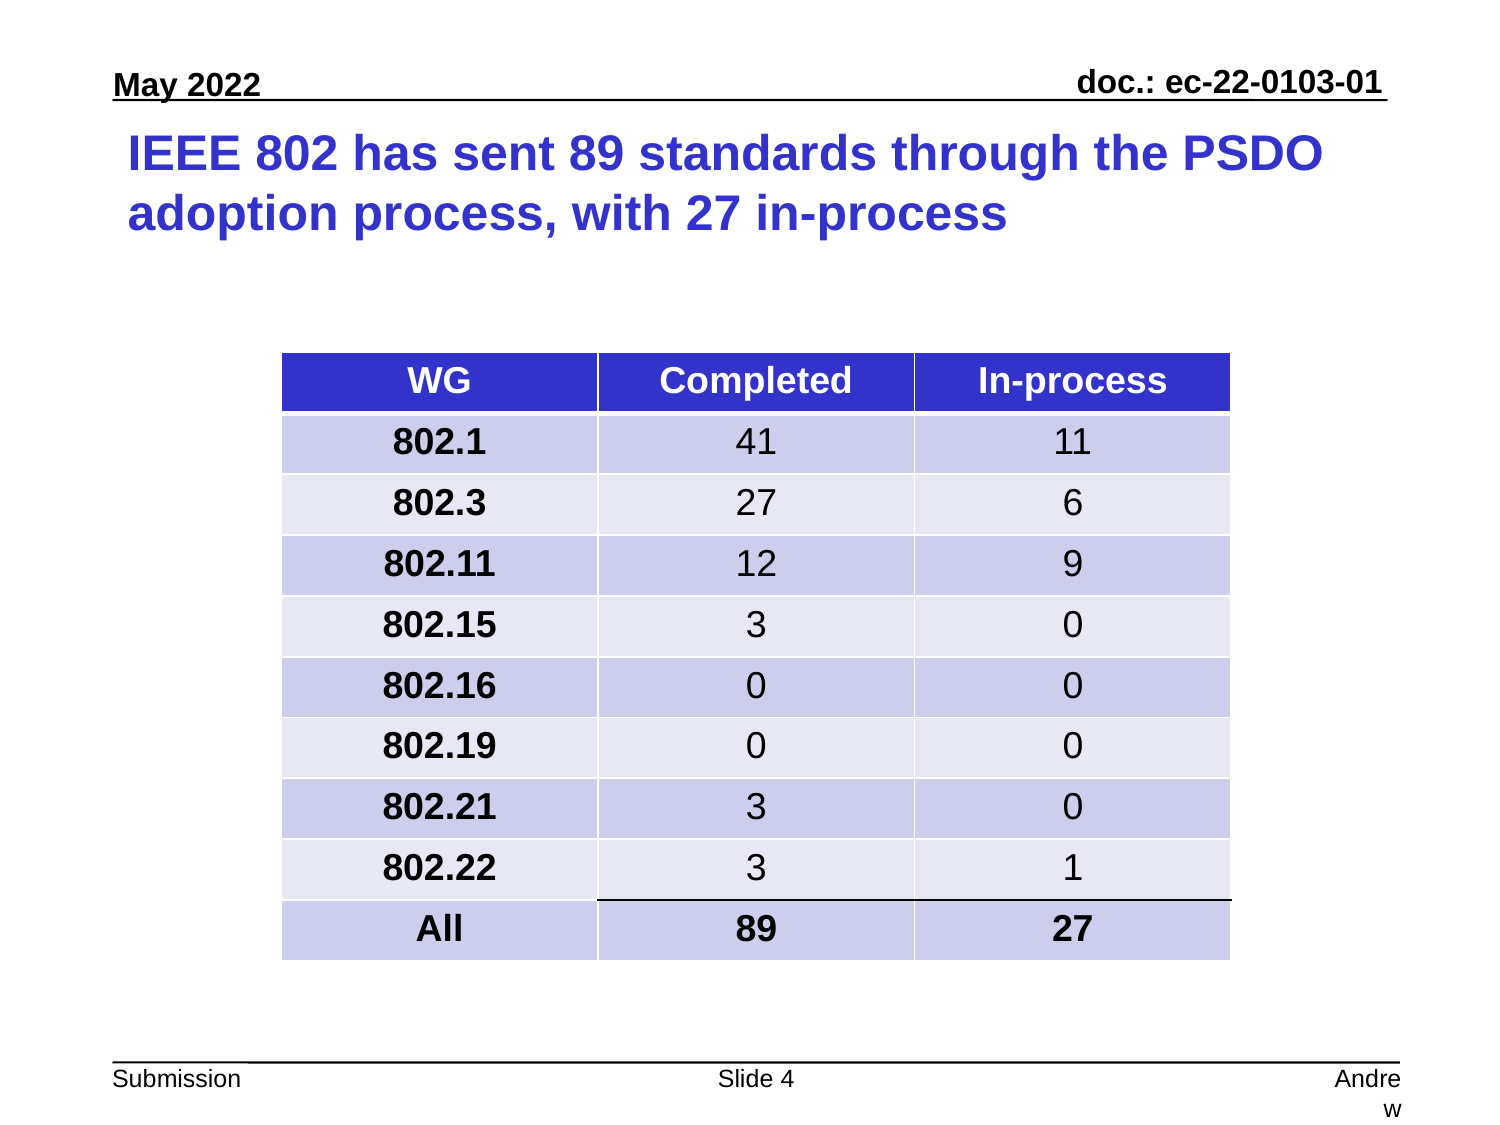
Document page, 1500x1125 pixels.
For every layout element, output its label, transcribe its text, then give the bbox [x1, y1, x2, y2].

table_cell 0 [599, 718, 914, 777]
table_cell 0 [915, 658, 1230, 717]
table_cell All [282, 901, 597, 960]
table_cell 802.11 [282, 536, 597, 595]
table_header Completed [599, 353, 914, 411]
table_cell 802.15 [282, 597, 597, 656]
table_cell 802.3 [282, 475, 597, 534]
table_cell 9 [915, 536, 1230, 595]
table_cell 0 [599, 658, 914, 717]
table_cell 89 [599, 901, 914, 960]
footer Andrew Myles, Cisco [1320, 1061, 1402, 1093]
table_cell 0 [915, 779, 1230, 838]
table_cell 41 [599, 416, 914, 473]
table_header WG [282, 353, 597, 411]
table_cell 802.1 [282, 416, 597, 473]
table_cell 27 [599, 475, 914, 534]
table_cell 802.21 [282, 779, 597, 838]
title IEEE 802 has sent 89 standards through the PSDO adoption process, with 27 in-process [112, 112, 1388, 288]
table_cell 802.22 [282, 840, 597, 899]
table_cell 6 [915, 475, 1230, 534]
table_cell 802.19 [282, 718, 597, 777]
table_cell 1 [915, 840, 1230, 899]
table_cell 3 [599, 597, 914, 656]
table_cell 0 [915, 597, 1230, 656]
table_cell 802.16 [282, 658, 597, 717]
table_cell 3 [599, 840, 914, 899]
table_header In-process [915, 353, 1230, 411]
table_cell 12 [599, 536, 914, 595]
table_cell 11 [915, 416, 1230, 473]
slide_number Slide 4 [709, 1061, 803, 1093]
table_cell 0 [915, 718, 1230, 777]
table_cell 3 [599, 779, 914, 838]
table_cell 27 [915, 901, 1230, 960]
